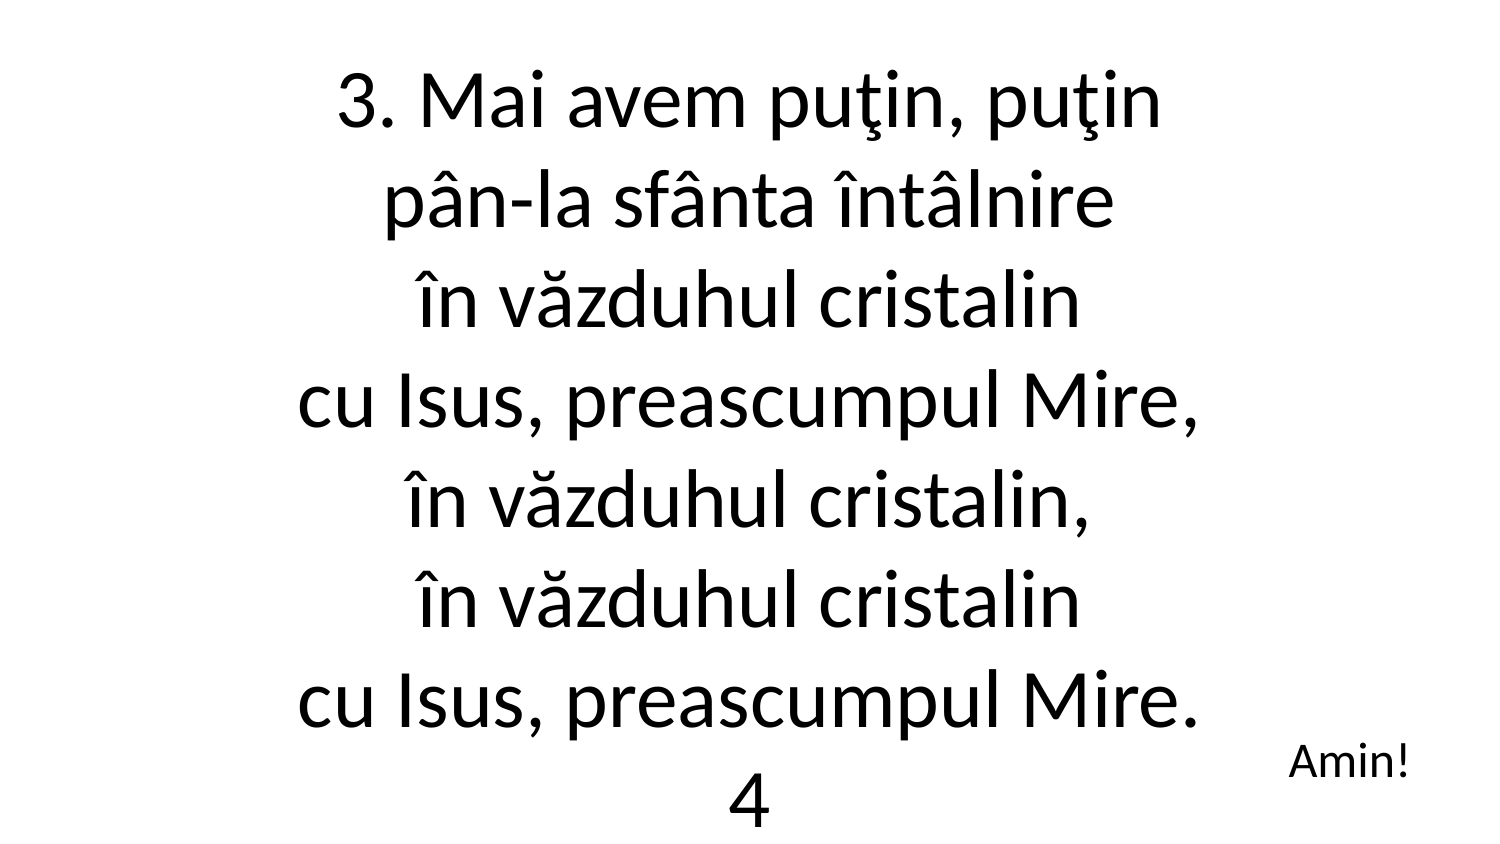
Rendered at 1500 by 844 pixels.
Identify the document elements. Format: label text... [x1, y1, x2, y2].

text_box Amin! [1273, 674, 1427, 795]
text_box 3. Mai avem puţin, puţin pân-la sfânta întâlnire în văzduhul cristalin cu Isus, preascumpul Mire, în văzduhul cristalin, în văzduhul cristalin cu Isus, preascumpul Mire. 4 [282, 0, 1217, 844]
